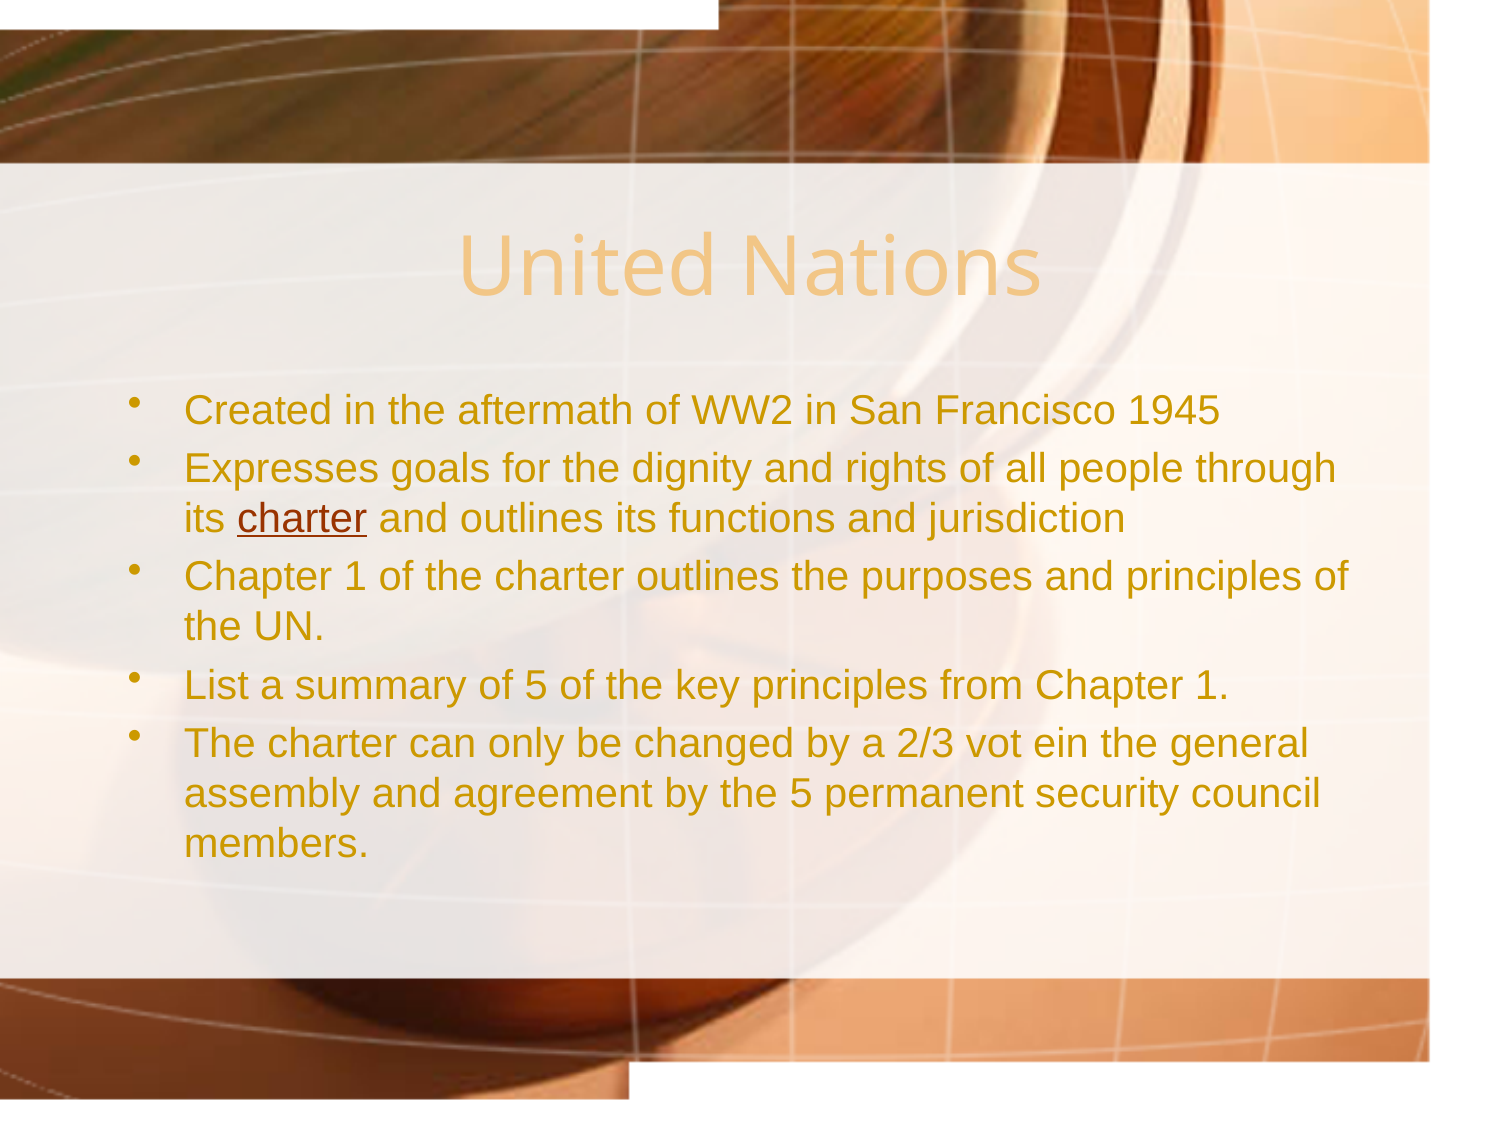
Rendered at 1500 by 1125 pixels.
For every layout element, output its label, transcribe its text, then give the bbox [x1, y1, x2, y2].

title United Nations [112, 187, 1388, 338]
picture [0, 0, 1500, 1125]
list Created in the aftermath of WW2 in San Francisco 1945 Expresses goals for the dignity and rights of all people through its charter and outlines its functions and jurisdiction Chapter 1 of the charter outlines the purposes and principles of the UN. List a summary of 5 of the key principles from Chapter 1. The charter can only be changed by a 2/3 vot ein the general assembly and agreement by the 5 permanent security council members. [112, 374, 1388, 951]
